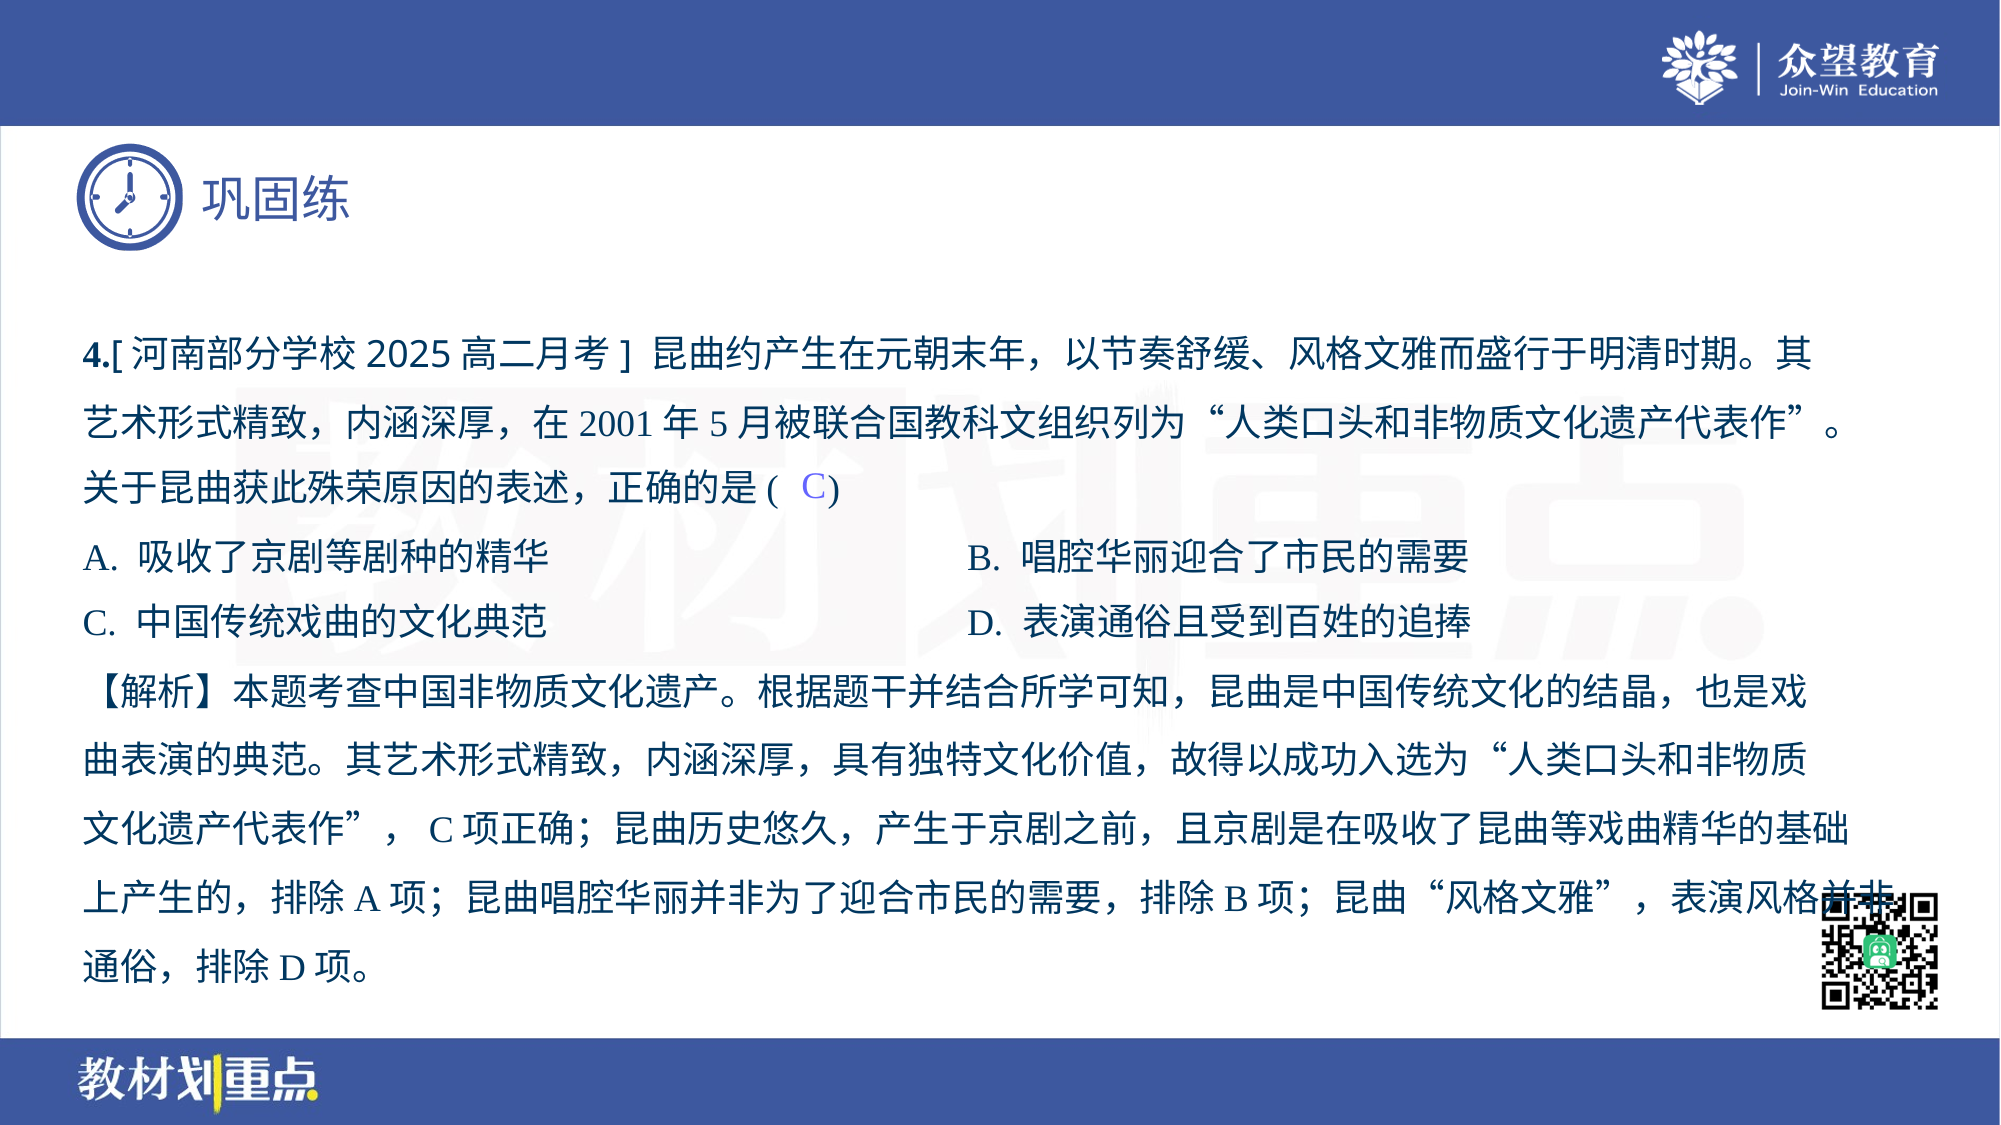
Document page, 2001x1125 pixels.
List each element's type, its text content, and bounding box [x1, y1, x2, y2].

text_box 【解析】本题考查中国非物质文化遗产。根据题干并结合所学可知，昆曲是中国传统文化的结晶，也是戏 曲表演的典范。其艺术形式精致，内涵深厚，具有独特文化价值，故得以成功入选为“人类口头和非物质 文化遗产代表作”，C项正确；昆曲历史悠久，产生于京剧之前，且京剧是在吸收了昆曲等戏曲精华的基础 上产生的，排除A项；昆曲唱腔华丽并非为了迎合市民的需要，排除B项；昆曲“风格文雅”，表演风格并非 通俗，排除D项。 [82, 643, 1817, 978]
text_box C [787, 441, 840, 500]
text_box 4.[河南部分学校2025高二月考] 昆曲约产生在元朝末年，以节奏舒缓、风格文雅而盛行于明清时期。其 艺术形式精致，内涵深厚，在2001年5月被联合国教科文组织列为“人类口头和非物质文化遗产代表作”。 关于昆曲获此殊荣原因的表述，正确的是( ) [82, 306, 1817, 502]
text_box A. 吸收了京剧等剧种的精华 B. 唱腔华丽迎合了市民的需要 C. 中国传统戏曲的文化典范 D. 表演通俗且受到百姓的追捧 [82, 509, 1817, 636]
picture [0, 0, 2000, 1125]
